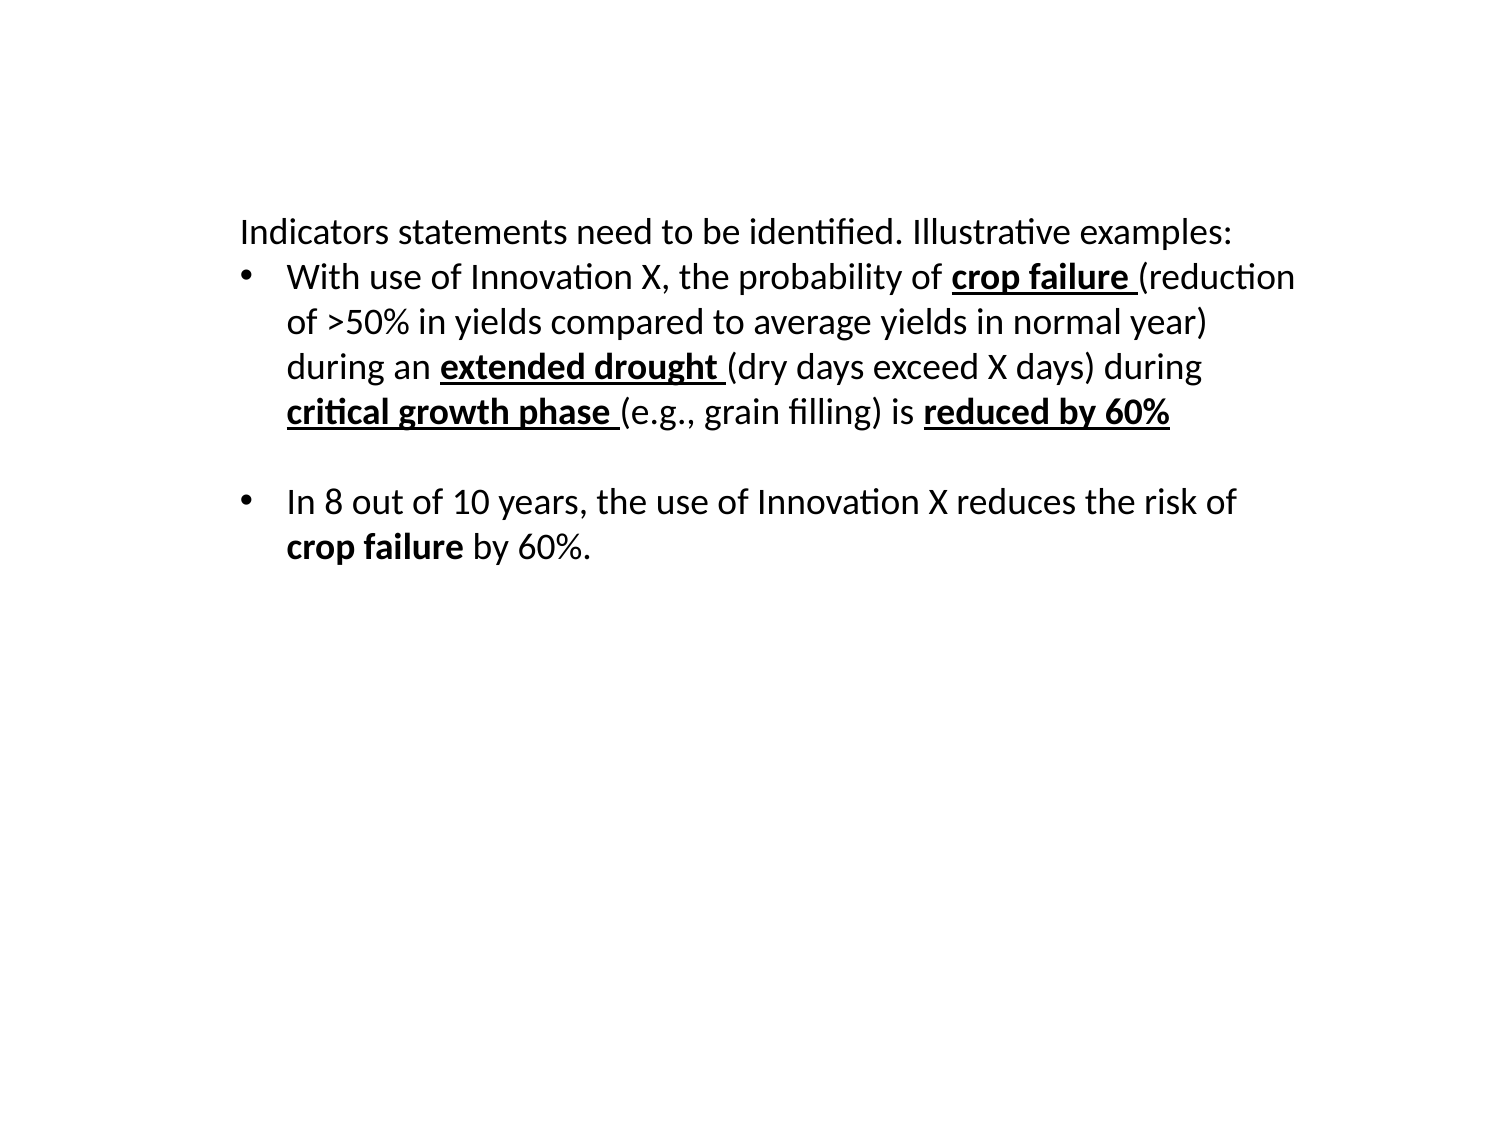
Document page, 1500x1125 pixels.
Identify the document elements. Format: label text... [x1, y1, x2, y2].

text_box Indicators statements need to be identified. Illustrative examples: With use of Innovation X, the probability of crop failure (reduction of >50% in yields compared to average yields in normal year) during an extended drought (dry days exceed X days) during critical growth phase (e.g., grain filling) is reduced by 60% In 8 out of 10 years, the use of Innovation X reduces the risk of crop failure by 60%. [225, 199, 1325, 665]
